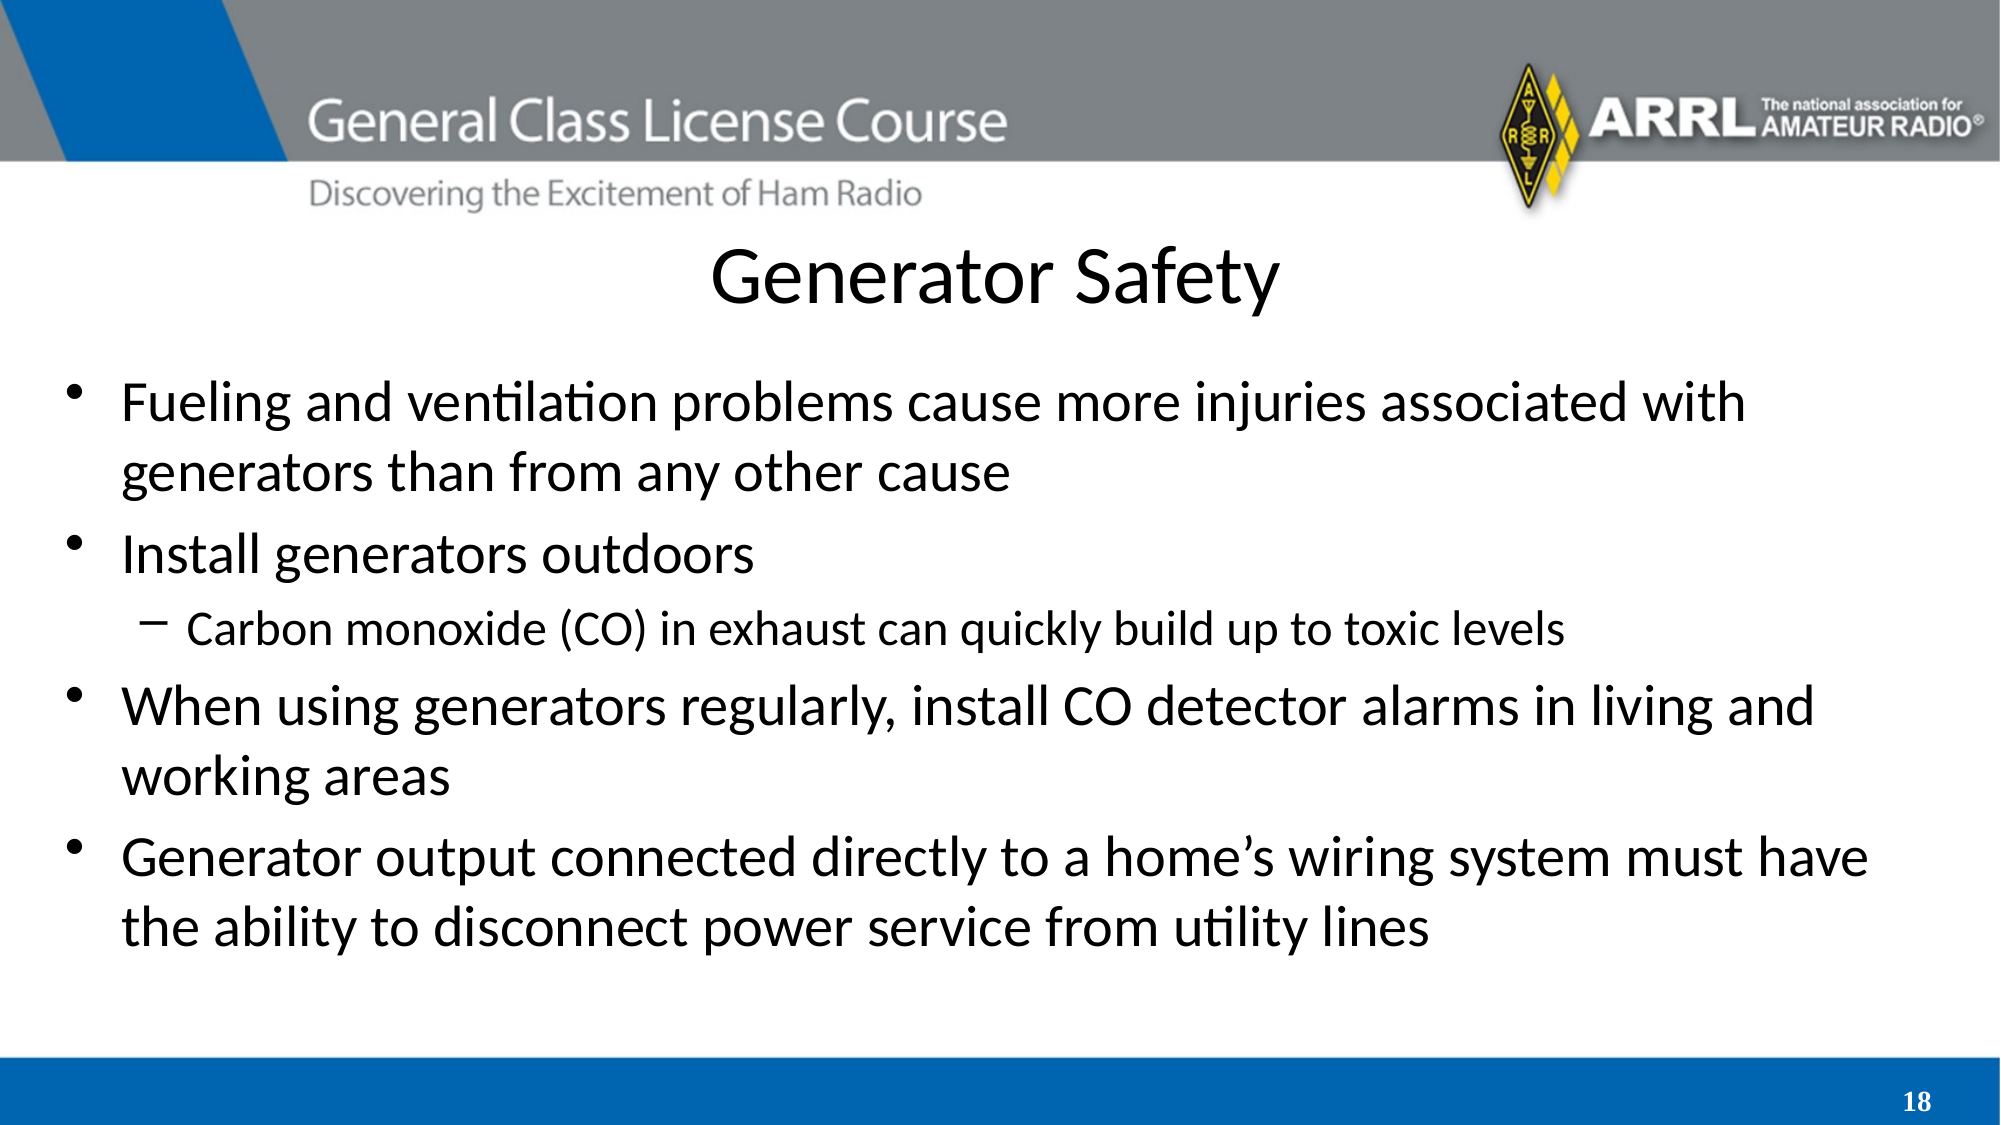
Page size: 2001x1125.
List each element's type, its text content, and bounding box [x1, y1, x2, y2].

title Generator Safety [96, 212, 1897, 355]
picture [0, 0, 2001, 1125]
list Fueling and ventilation problems cause more injuries associated with generators than from any other cause Install generators outdoors Carbon monoxide (CO) in exhaust can quickly build up to toxic levels When using generators regularly, install CO detector alarms in living and working areas Generator output connected directly to a home’s wiring system must have the ability to disconnect power service from utility lines [50, 355, 1904, 1075]
